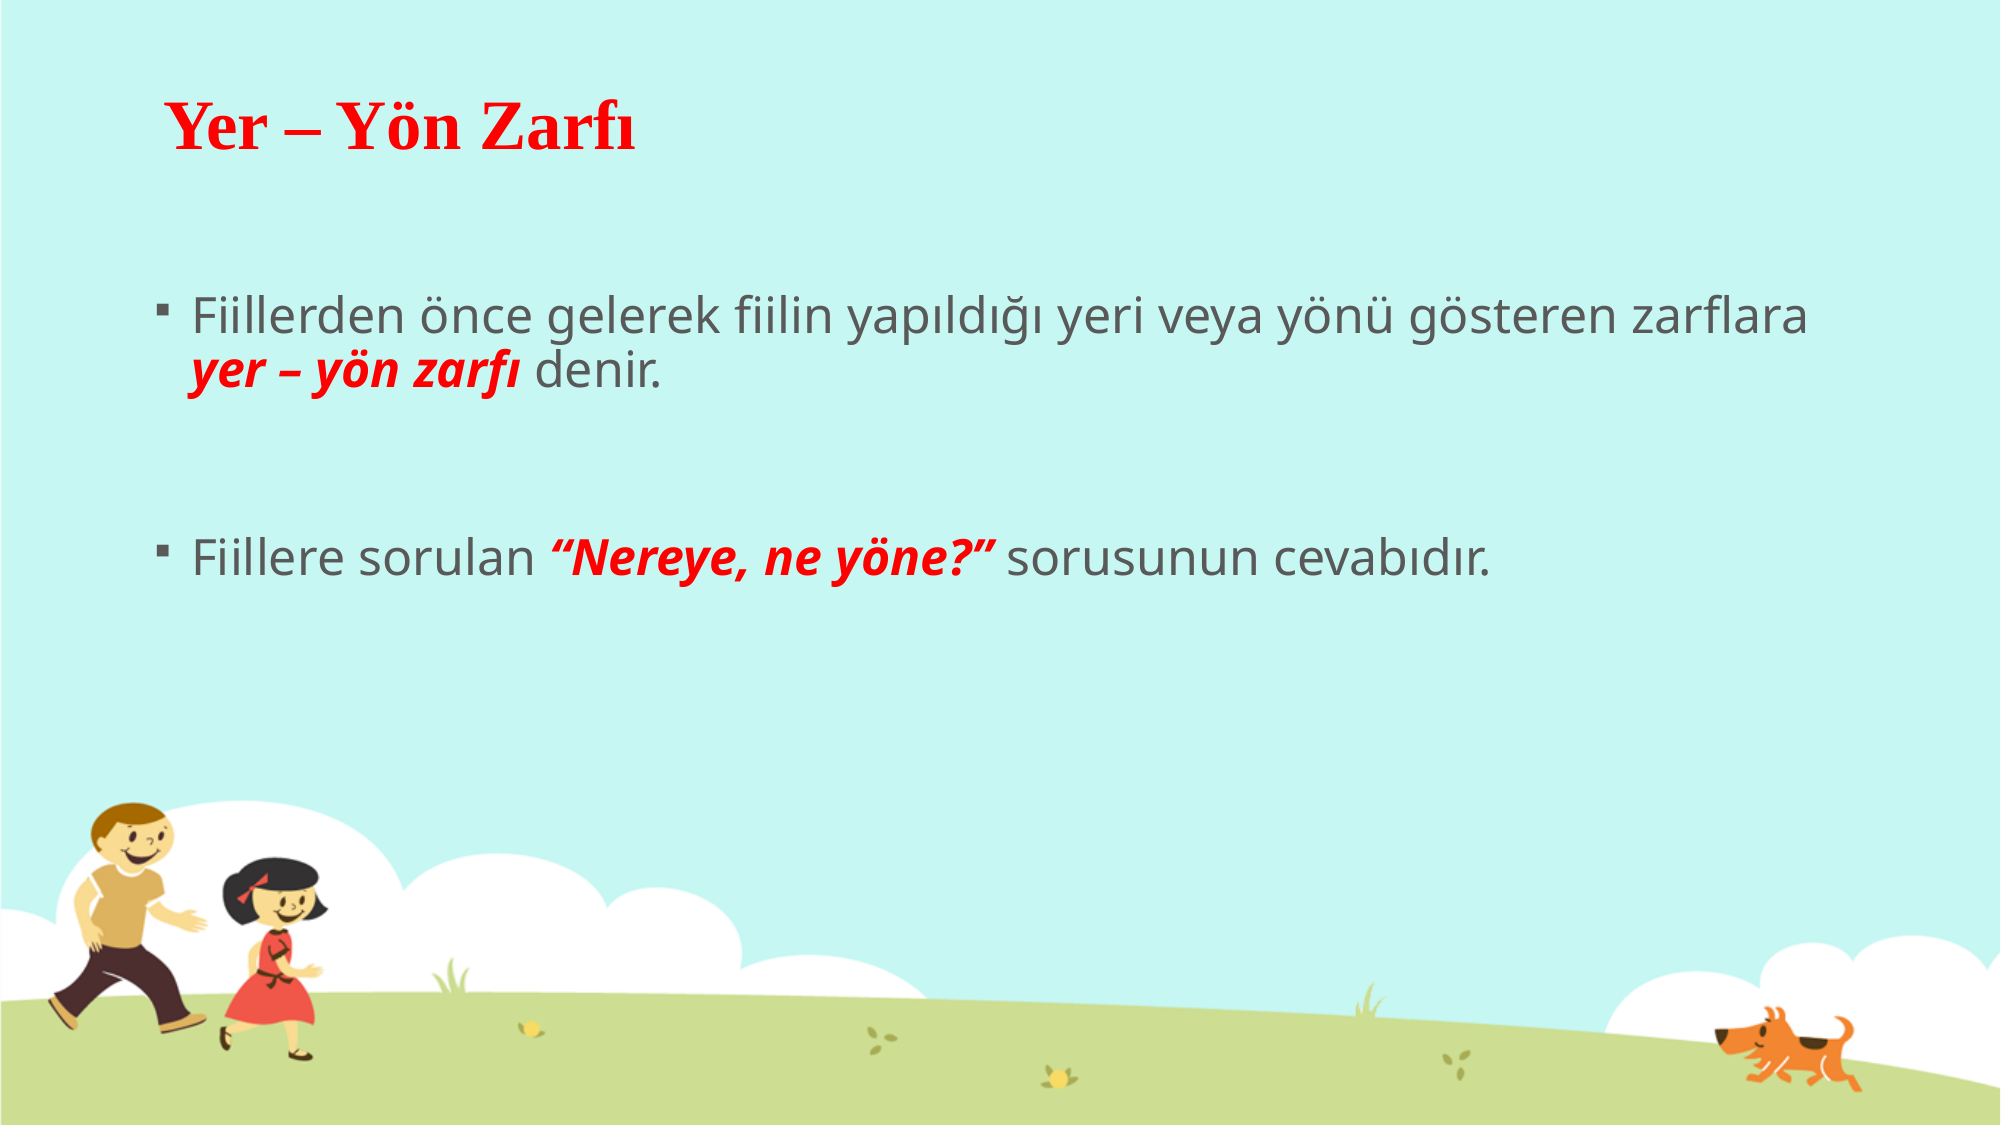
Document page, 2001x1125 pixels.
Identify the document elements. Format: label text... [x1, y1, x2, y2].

picture [0, 0, 2001, 1125]
text_box Fiillere sorulan “Nereye, ne yöne?” sorusunun cevabıdır. [131, 524, 1831, 669]
title Yer – Yön Zarfı [148, 53, 1686, 173]
text_box Fiillerden önce gelerek fiilin yapıldığı yeri veya yönü gösteren zarflara yer – yön zarfı denir. [130, 283, 1848, 440]
